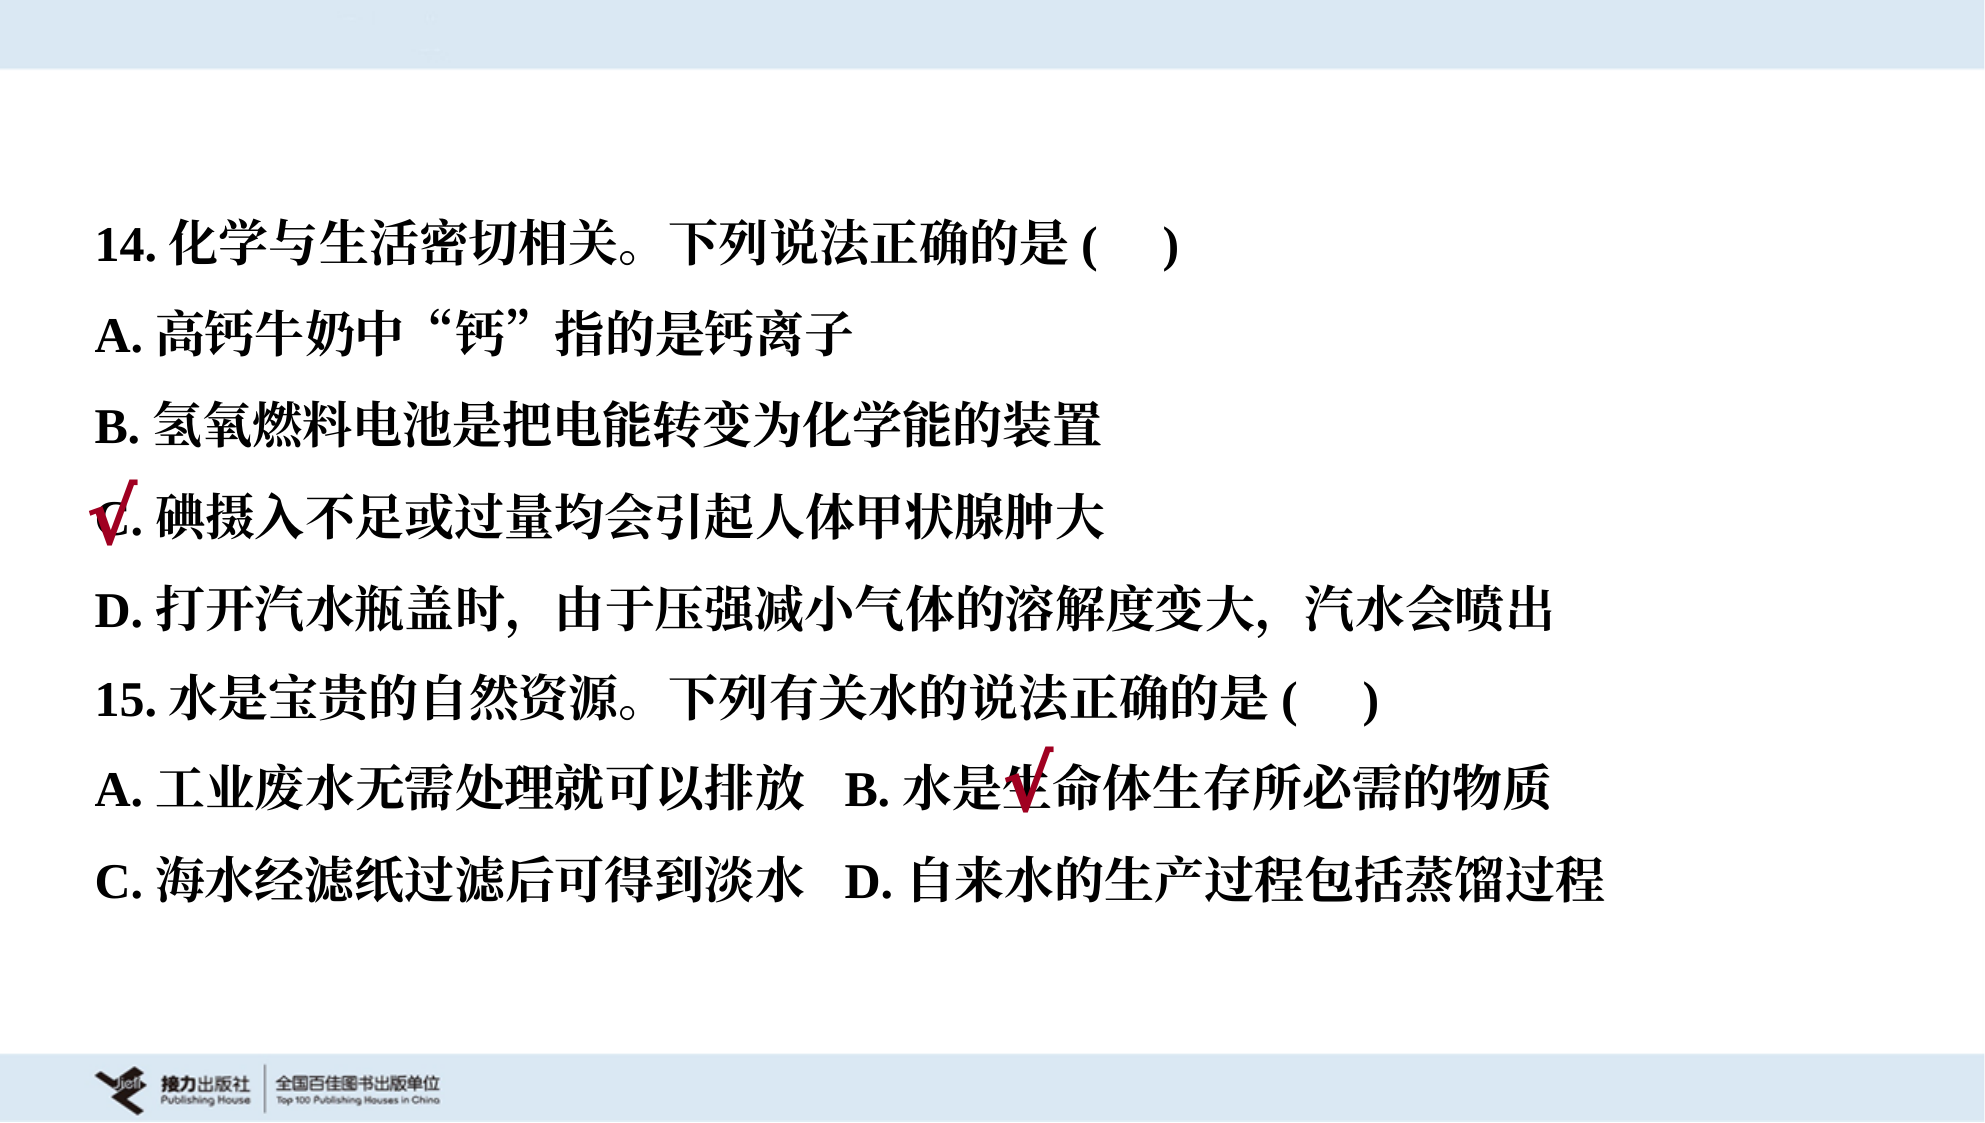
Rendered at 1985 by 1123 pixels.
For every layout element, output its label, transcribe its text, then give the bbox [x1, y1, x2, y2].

text_box 15.水是宝贵的自然资源。下列有关水的说法正确的是( ) [94, 639, 1892, 724]
text_box √ [1002, 734, 1055, 828]
text_box 14.化学与生活密切相关。下列说法正确的是( ) [94, 184, 1892, 270]
text_box A.工业废水无需处理就可以排放 B.水是生命体生存所必需的物质 C.海水经滤纸过滤后可得到淡水 D.自来水的生产过程包括蒸馏过程 [94, 724, 1892, 909]
text_box √ [86, 467, 139, 561]
text_box A.高钙牛奶中“钙”指的是钙离子 B.氢氧燃料电池是把电能转变为化学能的装置 C.碘摄入不足或过量均会引起人体甲状腺肿大 D.打开汽水瓶盖时，由于压强减小气体的溶解度变大，汽水会喷出 [94, 270, 1892, 638]
picture [0, 0, 1985, 1122]
